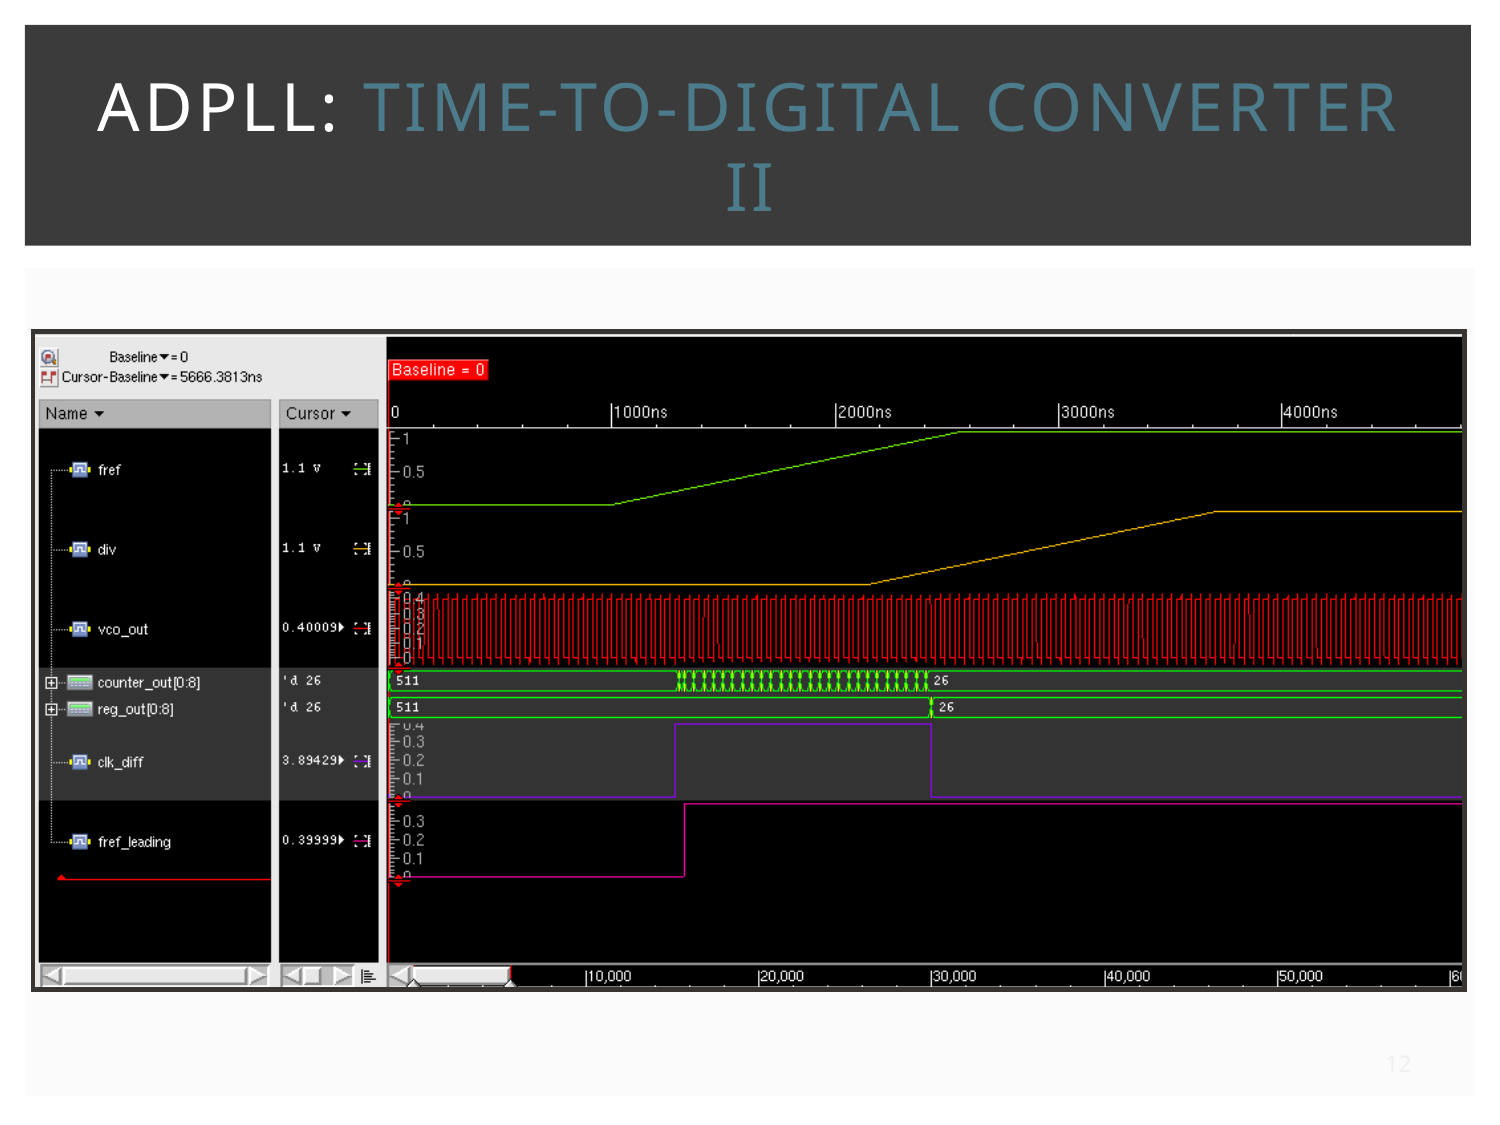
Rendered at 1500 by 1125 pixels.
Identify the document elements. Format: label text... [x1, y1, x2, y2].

text_box [0, 248, 1500, 1125]
picture [34, 333, 1463, 988]
title ADPLL: Time-to-digital converter II [62, 58, 1438, 232]
